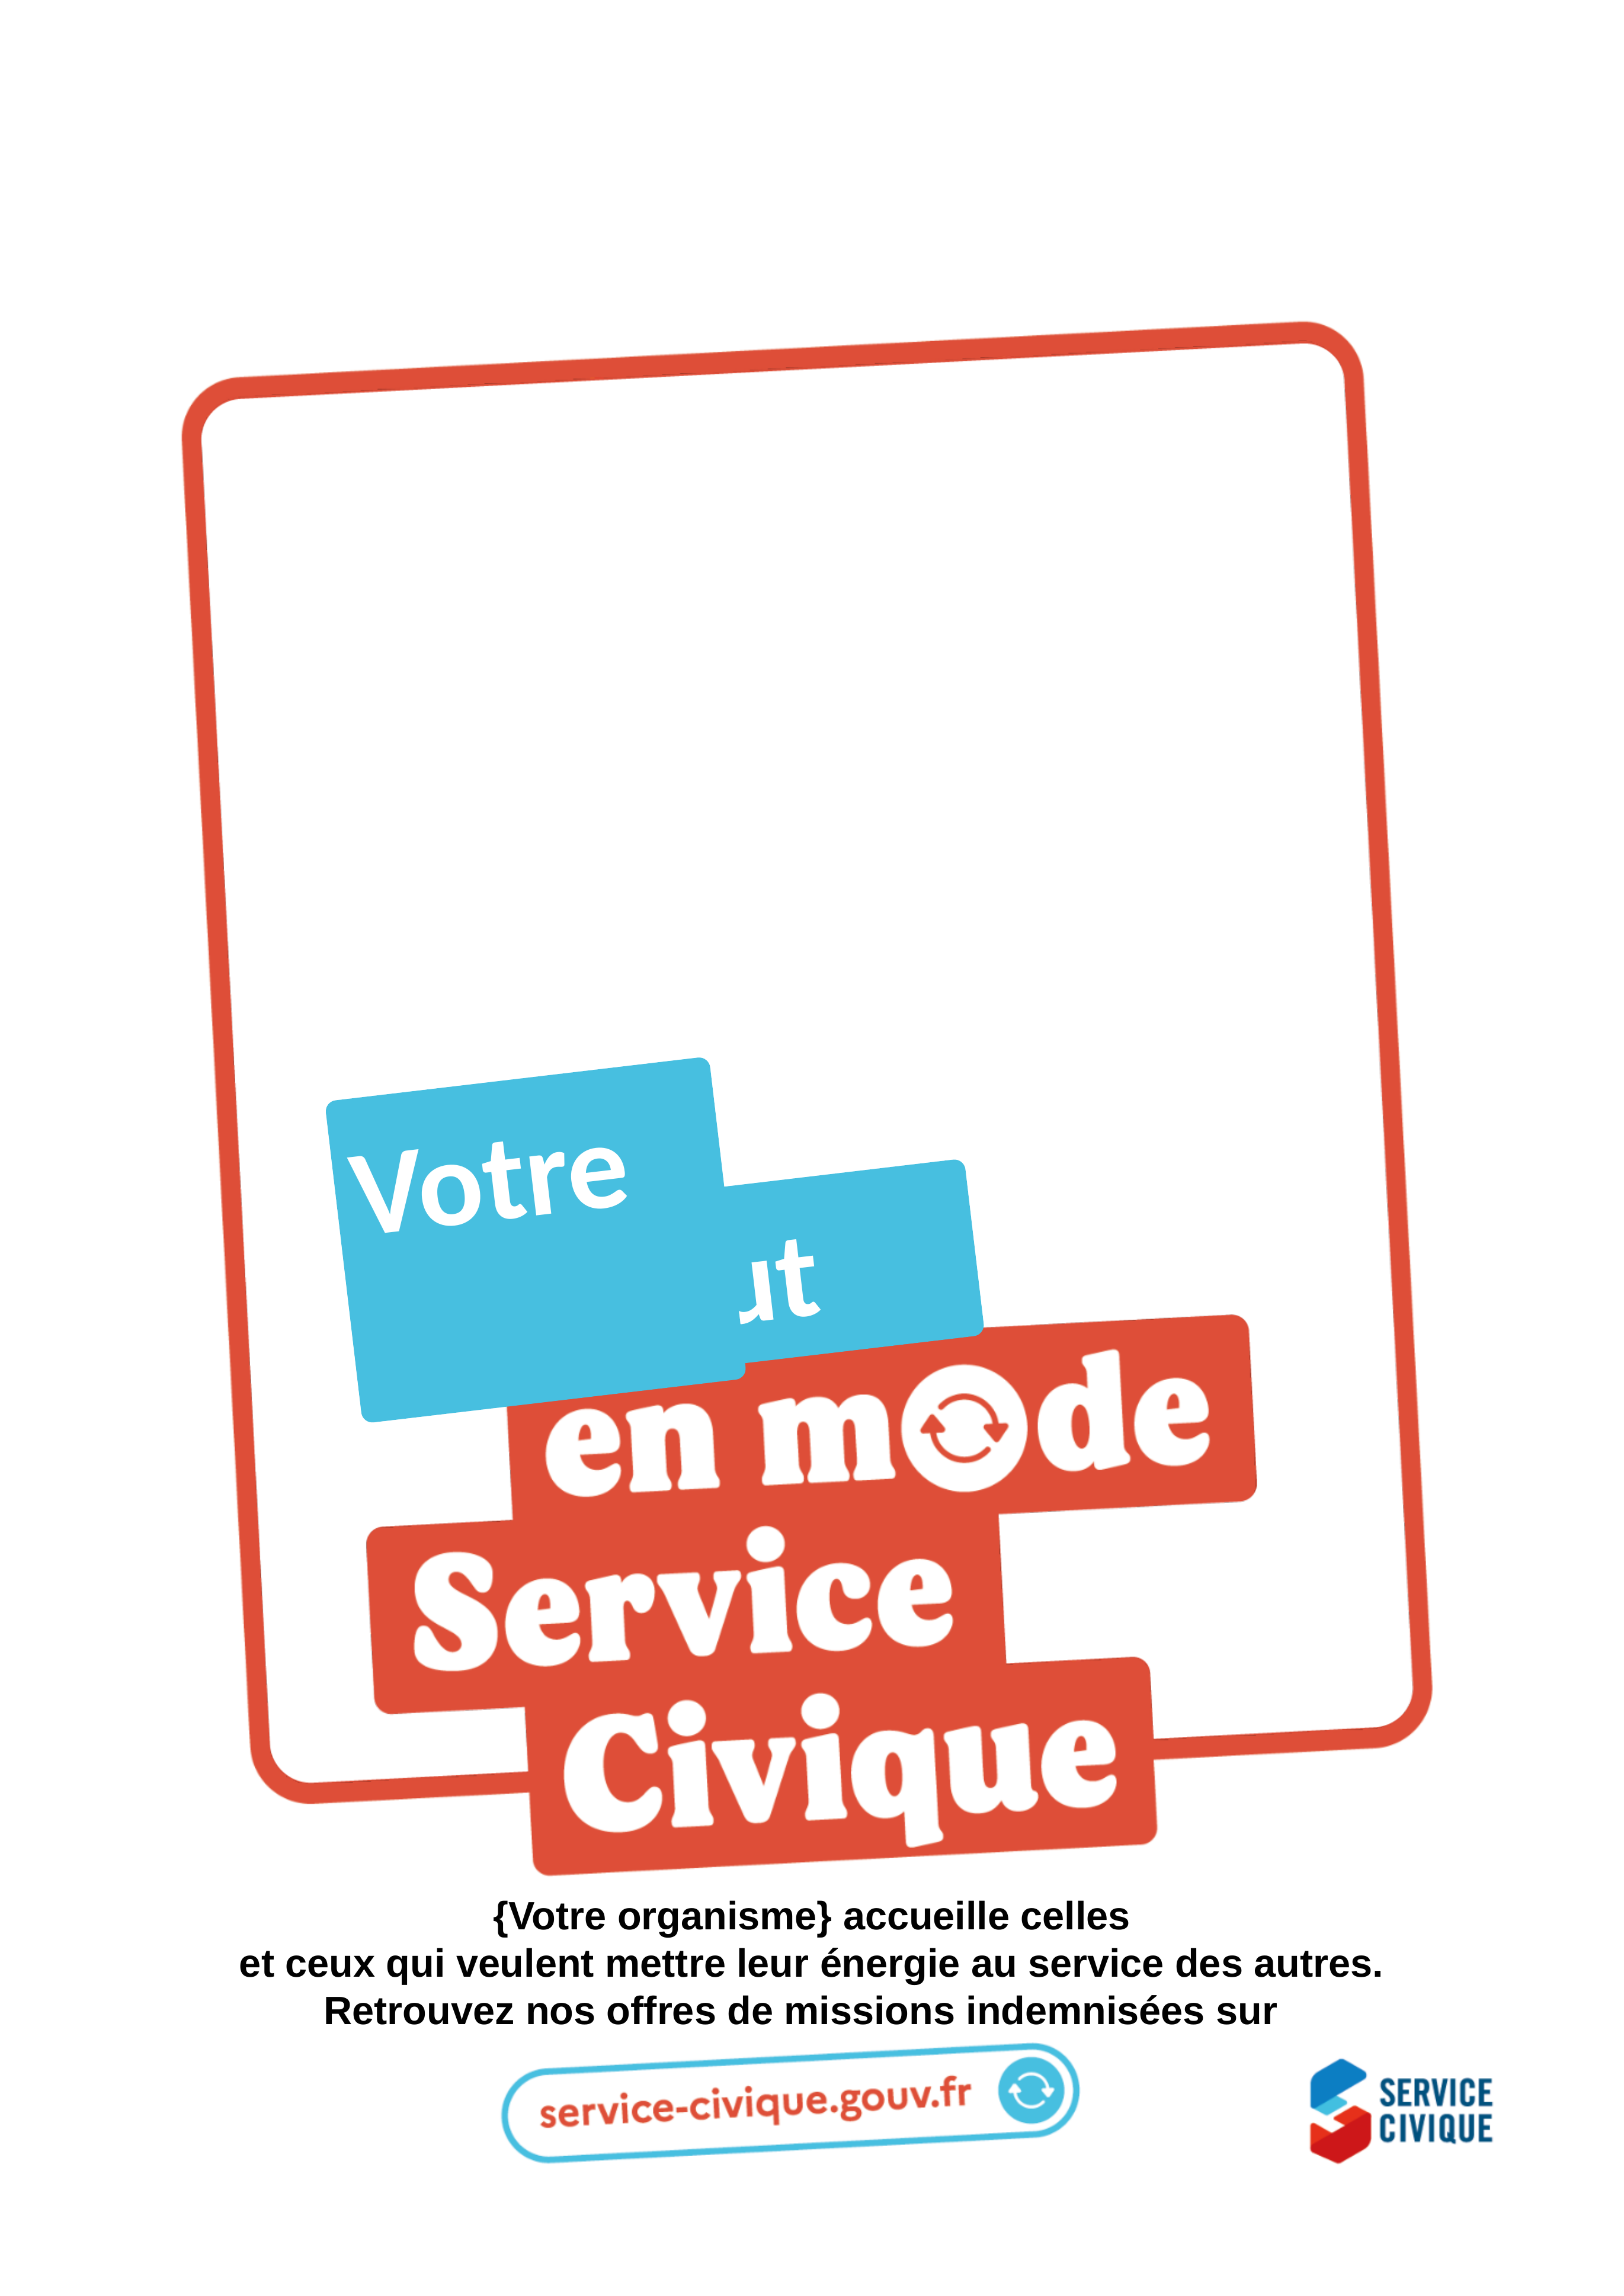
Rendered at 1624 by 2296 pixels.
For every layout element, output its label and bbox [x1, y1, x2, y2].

text_box [200, 1068, 1424, 2060]
picture [0, 0, 1624, 2295]
